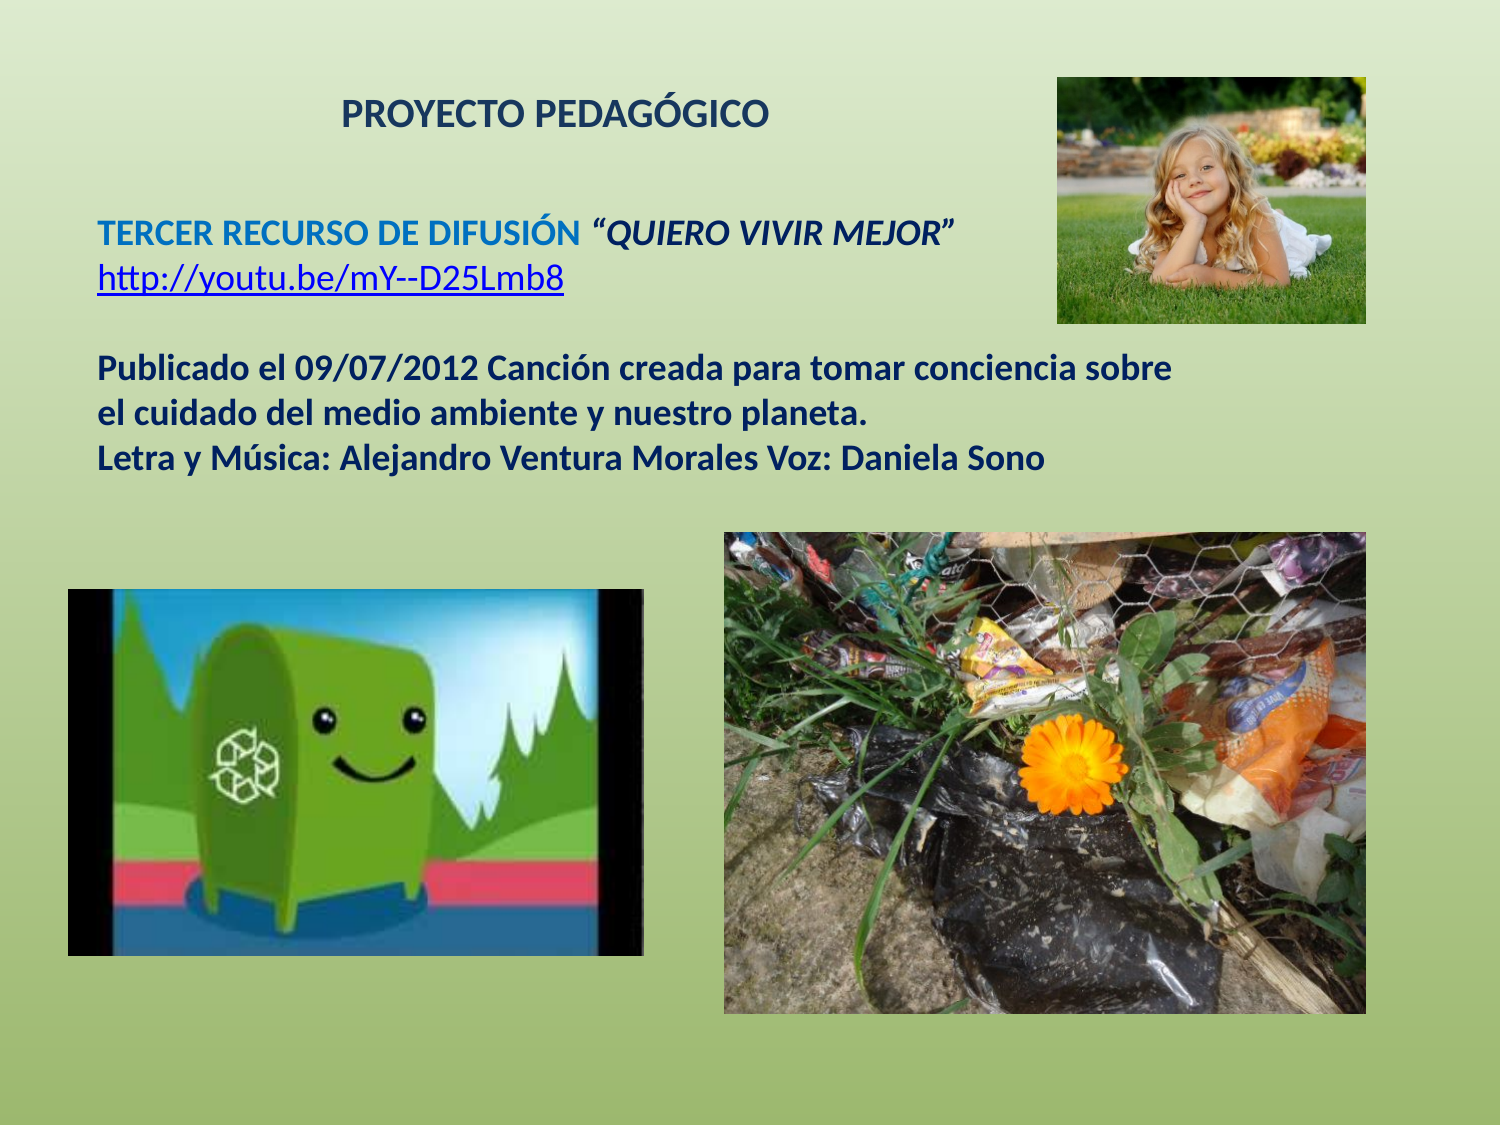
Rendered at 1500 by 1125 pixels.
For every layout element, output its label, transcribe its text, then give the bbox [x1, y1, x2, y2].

picture [1057, 77, 1367, 324]
text_box TERCER RECURSO DE DIFUSIÓN “QUIERO VIVIR MEJOR” http://youtu.be/mY--D25Lmb8 Publicado el 09/07/2012 Canción creada para tomar conciencia sobre el cuidado del medio ambiente y nuestro planeta. Letra y Música: Alejandro Ventura Morales Voz: Daniela Sono [82, 200, 1205, 486]
text_box PROYECTO PEDAGÓGICO [326, 78, 785, 143]
picture [68, 589, 644, 957]
picture [723, 531, 1367, 1014]
